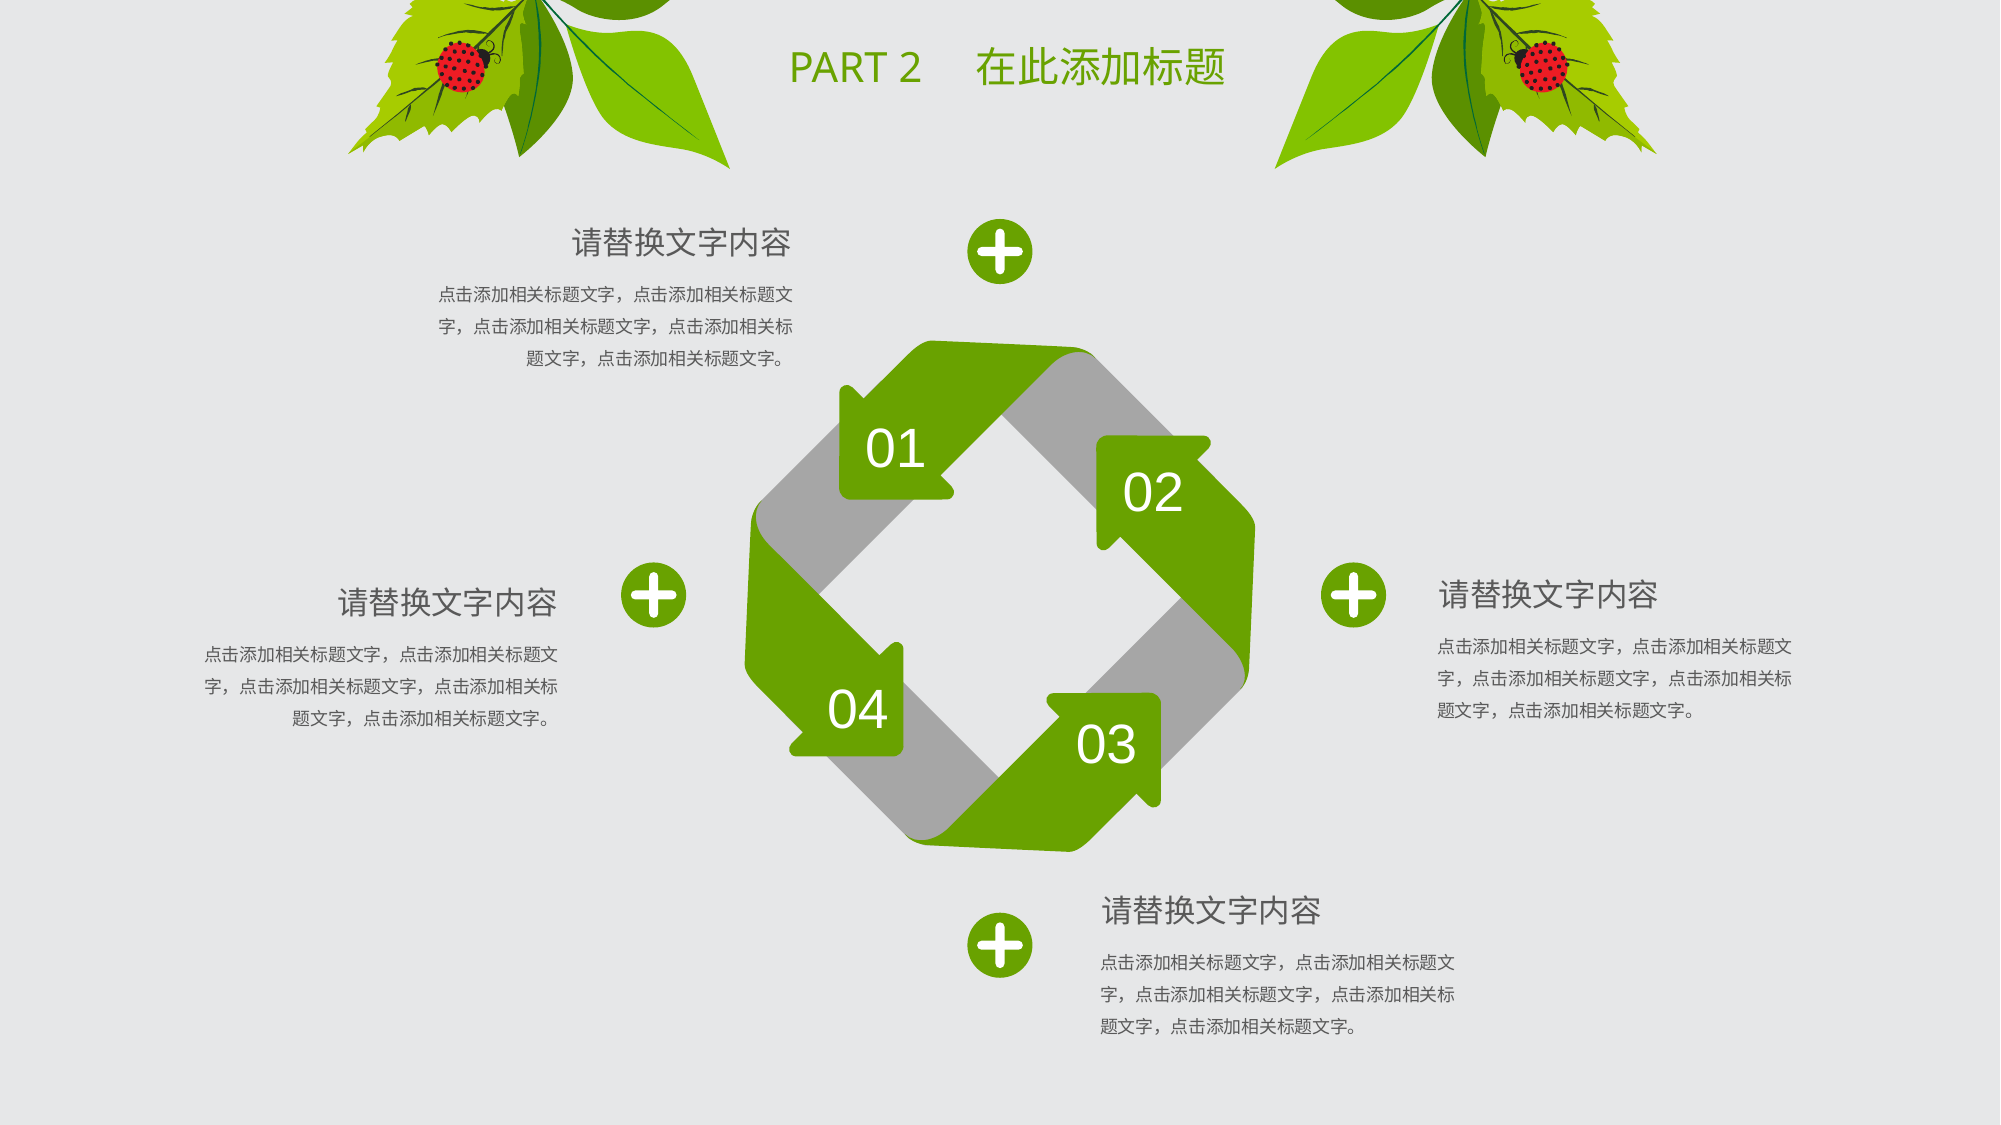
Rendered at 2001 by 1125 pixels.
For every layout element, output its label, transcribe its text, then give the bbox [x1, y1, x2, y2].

text_box 点击添加相关标题文字，点击添加相关标题文字，点击添加相关标题文字，点击添加相关标题文字，点击添加相关标题文字。 [1085, 933, 1471, 1045]
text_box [967, 218, 1033, 266]
text_box 点击添加相关标题文字，点击添加相关标题文字，点击添加相关标题文字，点击添加相关标题文字，点击添加相关标题文字。 [1422, 617, 1808, 729]
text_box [1330, 562, 1387, 628]
text_box 点击添加相关标题文字，点击添加相关标题文字，点击添加相关标题文字，点击添加相关标题文字，点击添加相关标题文字。 [406, 265, 670, 377]
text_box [621, 562, 670, 628]
text_box 请替换文字内容 [322, 575, 573, 628]
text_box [967, 926, 1033, 978]
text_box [364, 0, 1641, 176]
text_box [670, 266, 1330, 926]
text_box 请替换文字内容 [556, 215, 807, 269]
text_box 请替换文字内容 [1086, 883, 1337, 936]
text_box 点击添加相关标题文字，点击添加相关标题文字，点击添加相关标题文字，点击添加相关标题文字，点击添加相关标题文字。 [172, 625, 574, 737]
text_box 请替换文字内容 [1423, 567, 1674, 621]
